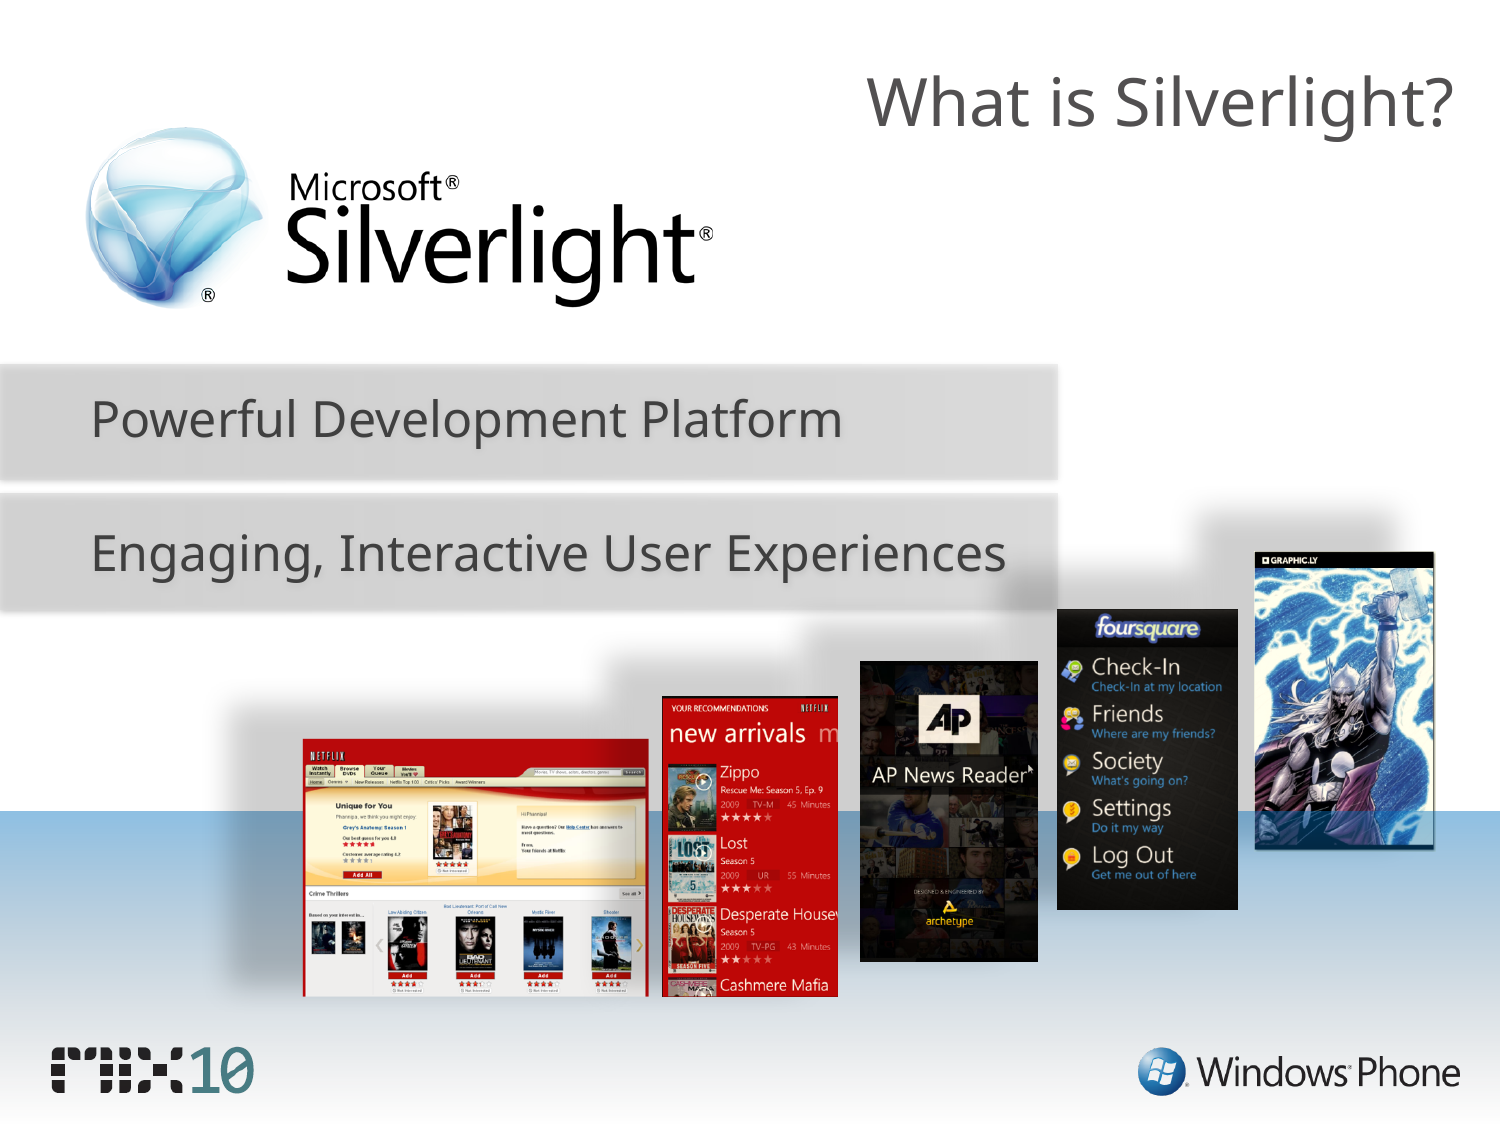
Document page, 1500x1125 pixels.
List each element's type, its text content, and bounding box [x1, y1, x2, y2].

text_box [0, 810, 1500, 1125]
picture [1254, 551, 1437, 852]
picture [860, 661, 1039, 963]
picture [662, 696, 838, 997]
picture [79, 118, 713, 313]
picture [302, 738, 649, 997]
title What is Silverlight? [337, 0, 1500, 200]
text_box Engaging, Interactive User Experiences [0, 493, 1059, 610]
text_box Powerful Development Platform [0, 363, 1059, 480]
picture [1057, 608, 1239, 910]
